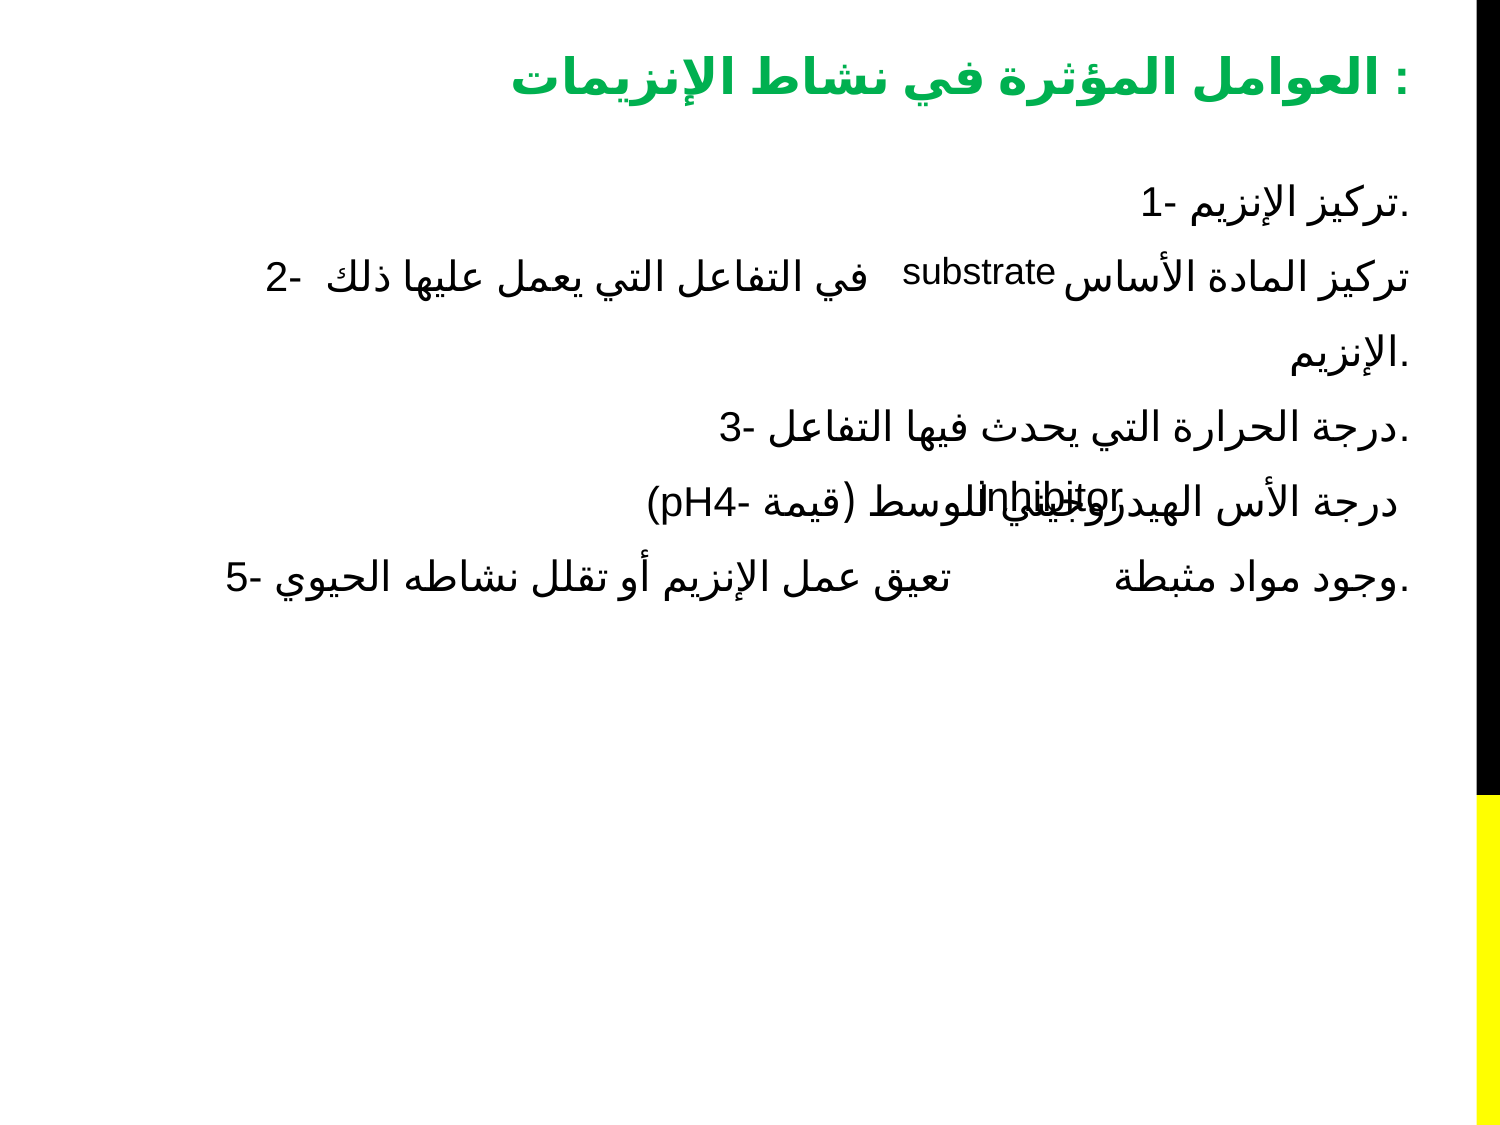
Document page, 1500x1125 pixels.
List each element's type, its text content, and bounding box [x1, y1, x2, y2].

text_box العوامل المؤثرة في نشاط الإنزيمات : 1- تركيز الإنزيم. 2- تركيز المادة الأساس في التفاعل التي يعمل عليها ذلك الإنزيم. 3- درجة الحرارة التي يحدث فيها التفاعل. (pH4- درجة الأس الهيدروجيني للوسط (قيمة 5- وجود مواد مثبطة تعيق عمل الإنزيم أو تقلل نشاطه الحيوي. [162, 37, 1425, 608]
text_box inhibitor [962, 462, 1150, 528]
text_box substrate [887, 239, 1088, 300]
